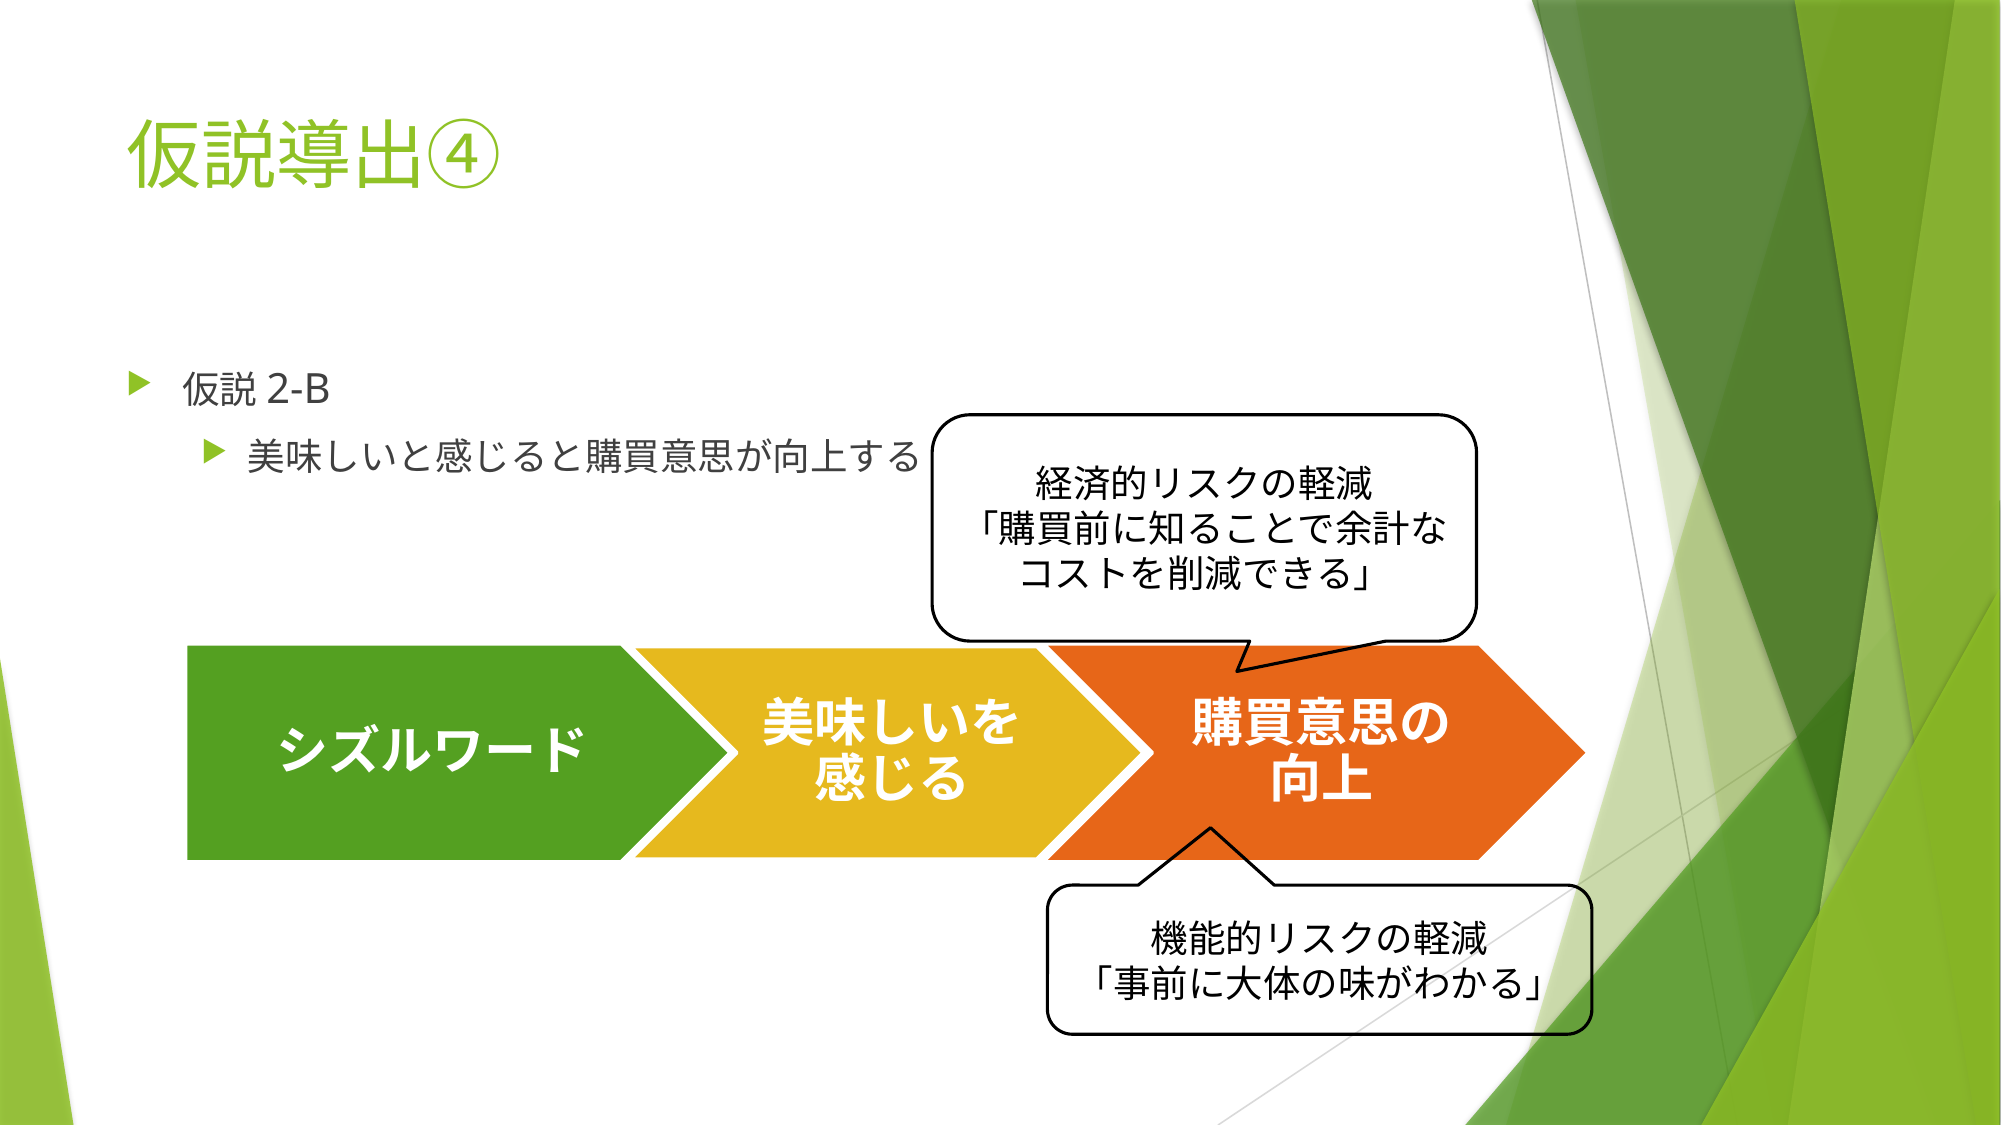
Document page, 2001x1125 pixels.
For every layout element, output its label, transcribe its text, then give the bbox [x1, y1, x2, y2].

list 仮説2-B 美味しいと感じると購買意思が向上する [111, 354, 1647, 992]
title 仮説導出④ [111, 99, 1522, 317]
text_box 経済的リスクの軽減 「購買前に知ることで余計なコストを削減できる」 [940, 413, 1469, 427]
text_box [184, 427, 1589, 1078]
